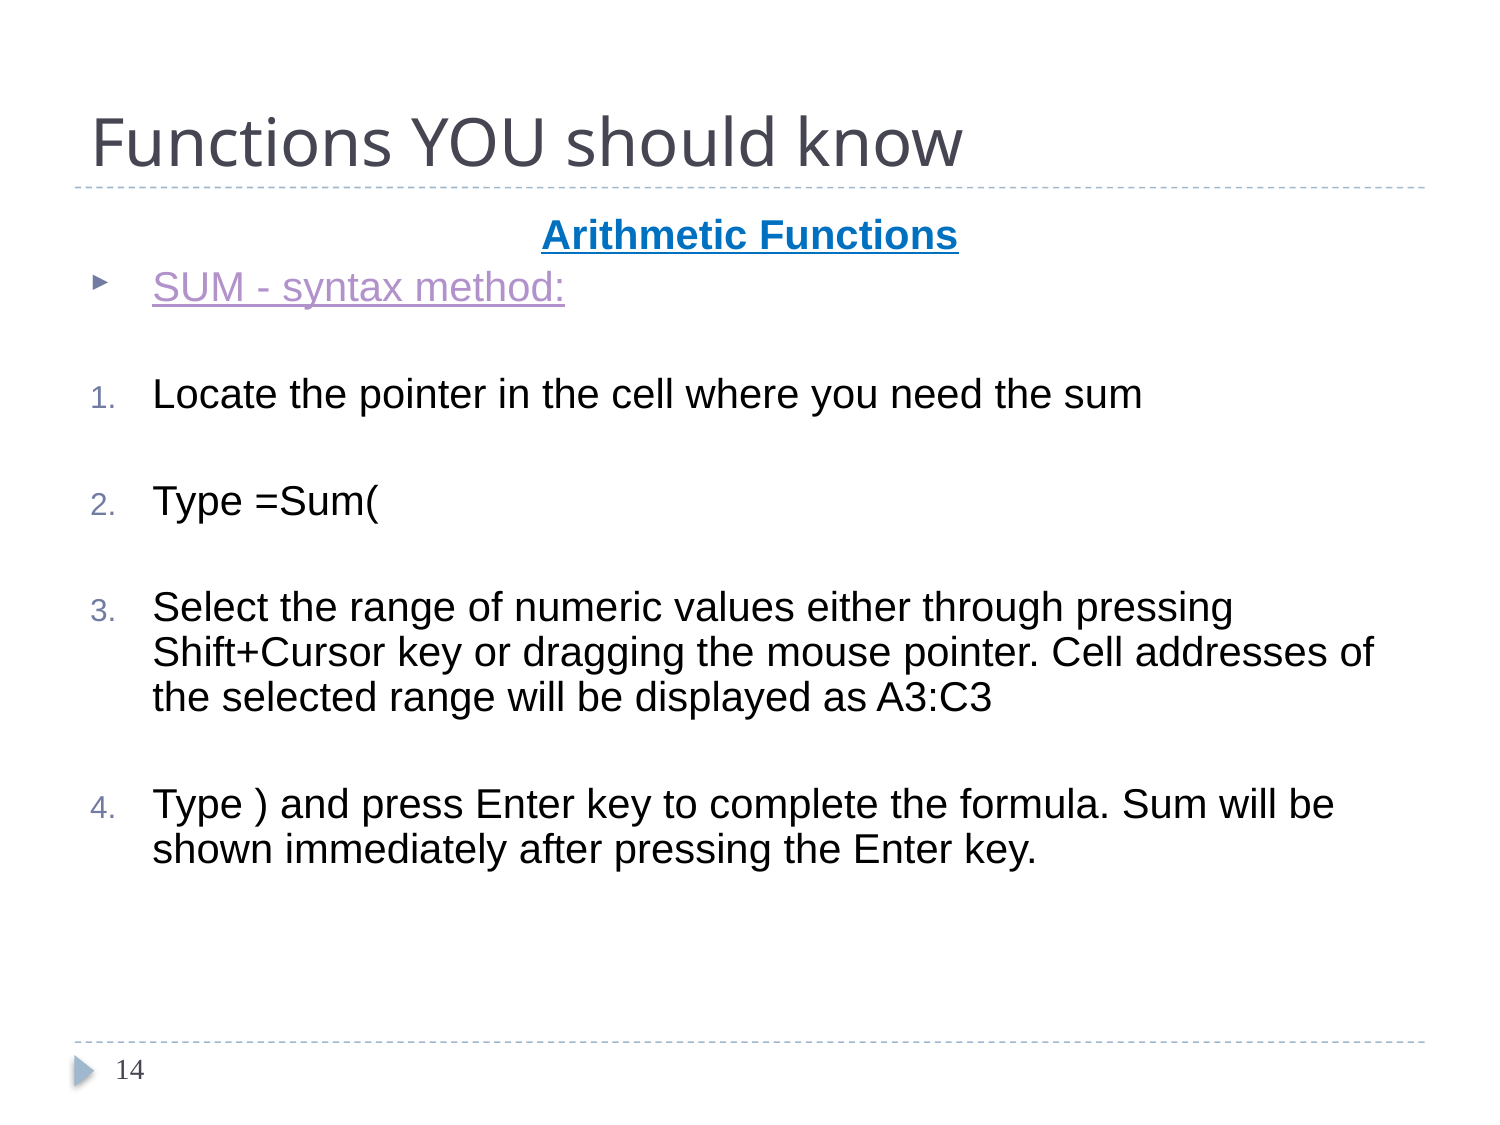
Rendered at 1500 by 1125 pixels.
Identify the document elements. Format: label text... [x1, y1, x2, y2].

slide_number 14 [100, 1042, 426, 1103]
title Functions YOU should know [74, 24, 1426, 188]
list Arithmetic Functions SUM - syntax method: Locate the pointer in the cell where you need the sum Type =Sum( Select the range of numeric values either through pressing Shift+Cursor key or dragging the mouse pointer. Cell addresses of the selected range will be displayed as A3:C3 Type ) and press Enter key to complete the formula. Sum will be shown immediately after pressing the Enter key. [74, 199, 1426, 1011]
